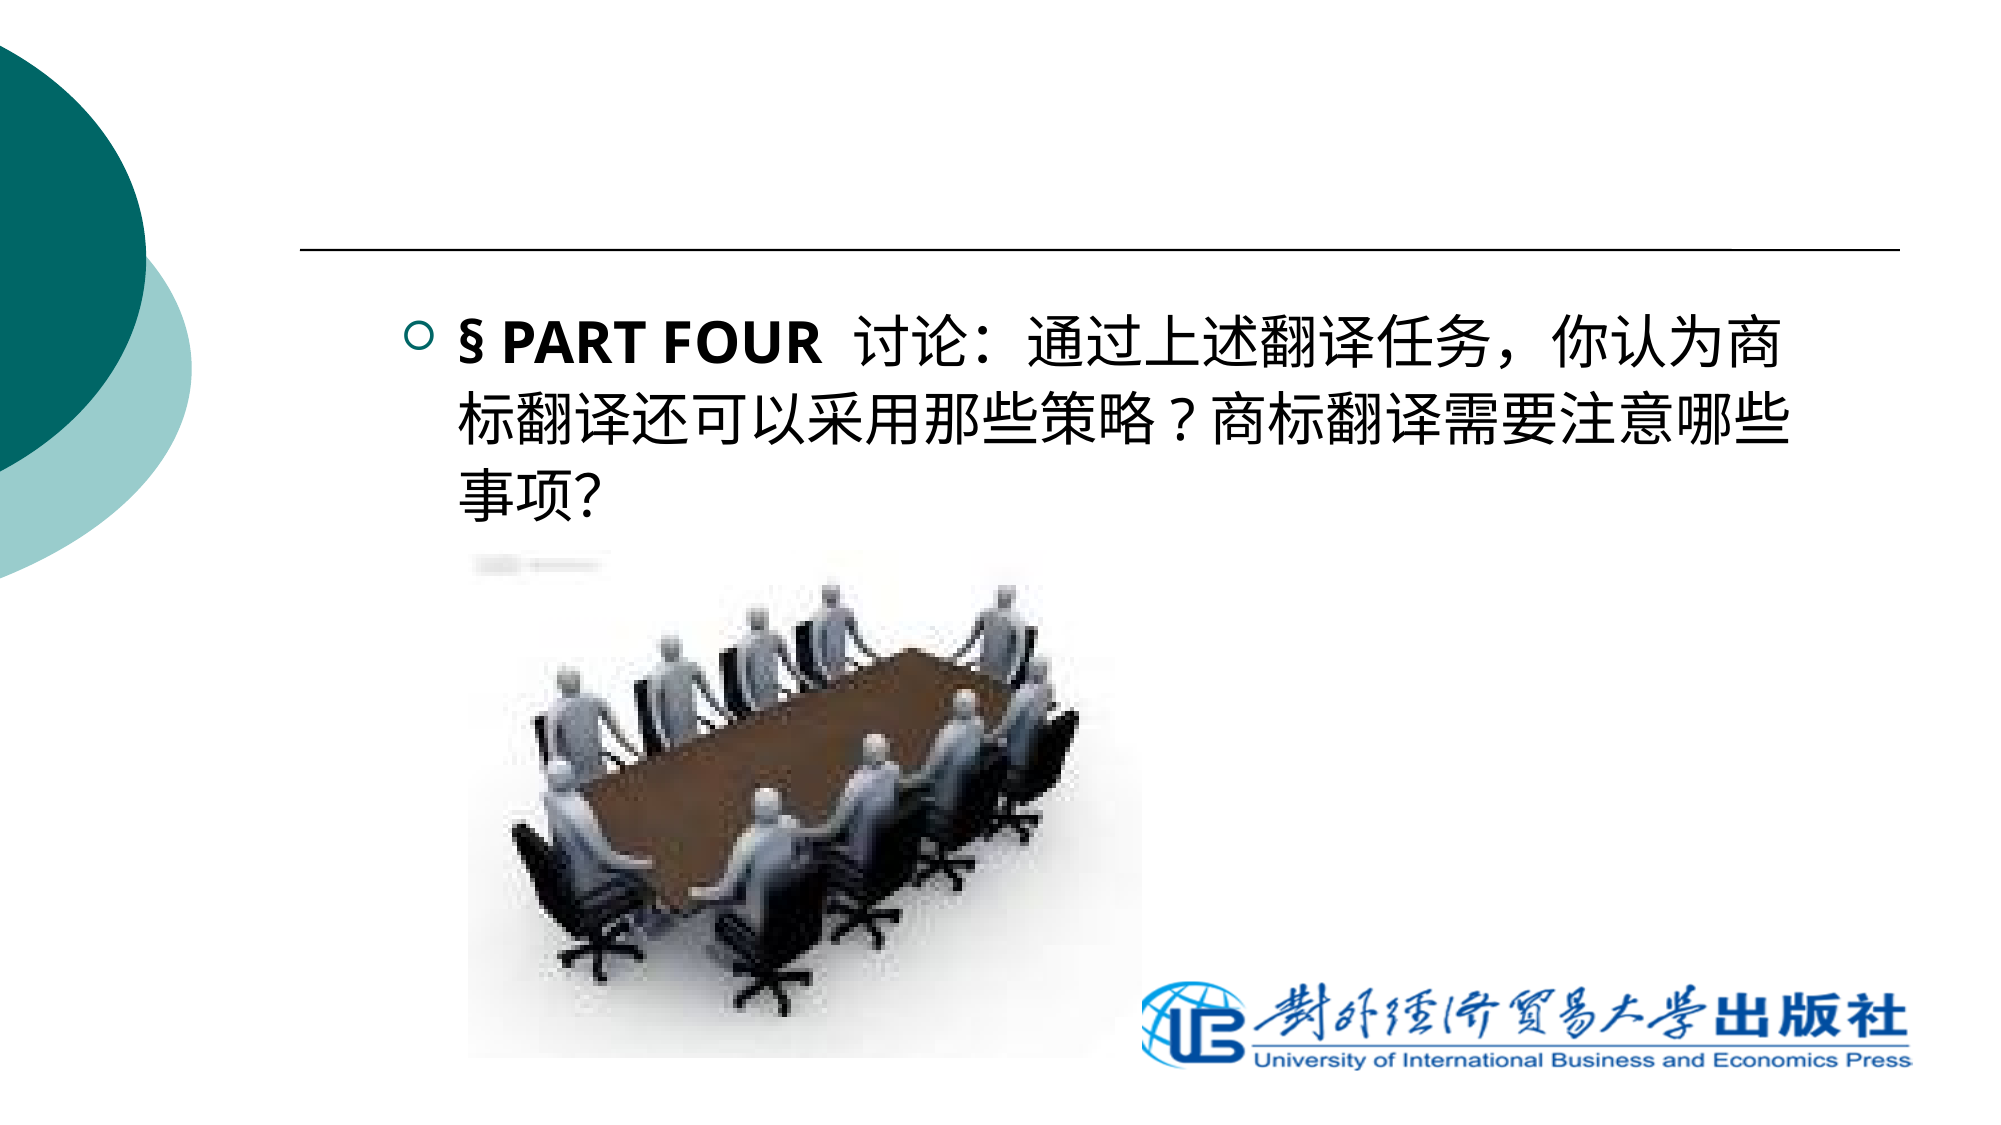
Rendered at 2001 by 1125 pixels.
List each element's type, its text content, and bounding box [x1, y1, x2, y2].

list § PART FOUR 讨论：通过上述翻译任务，你认为商标翻译还可以采用那些策略?商标翻译需要注意哪些事项？ [385, 290, 1809, 1000]
picture [468, 550, 2000, 1125]
